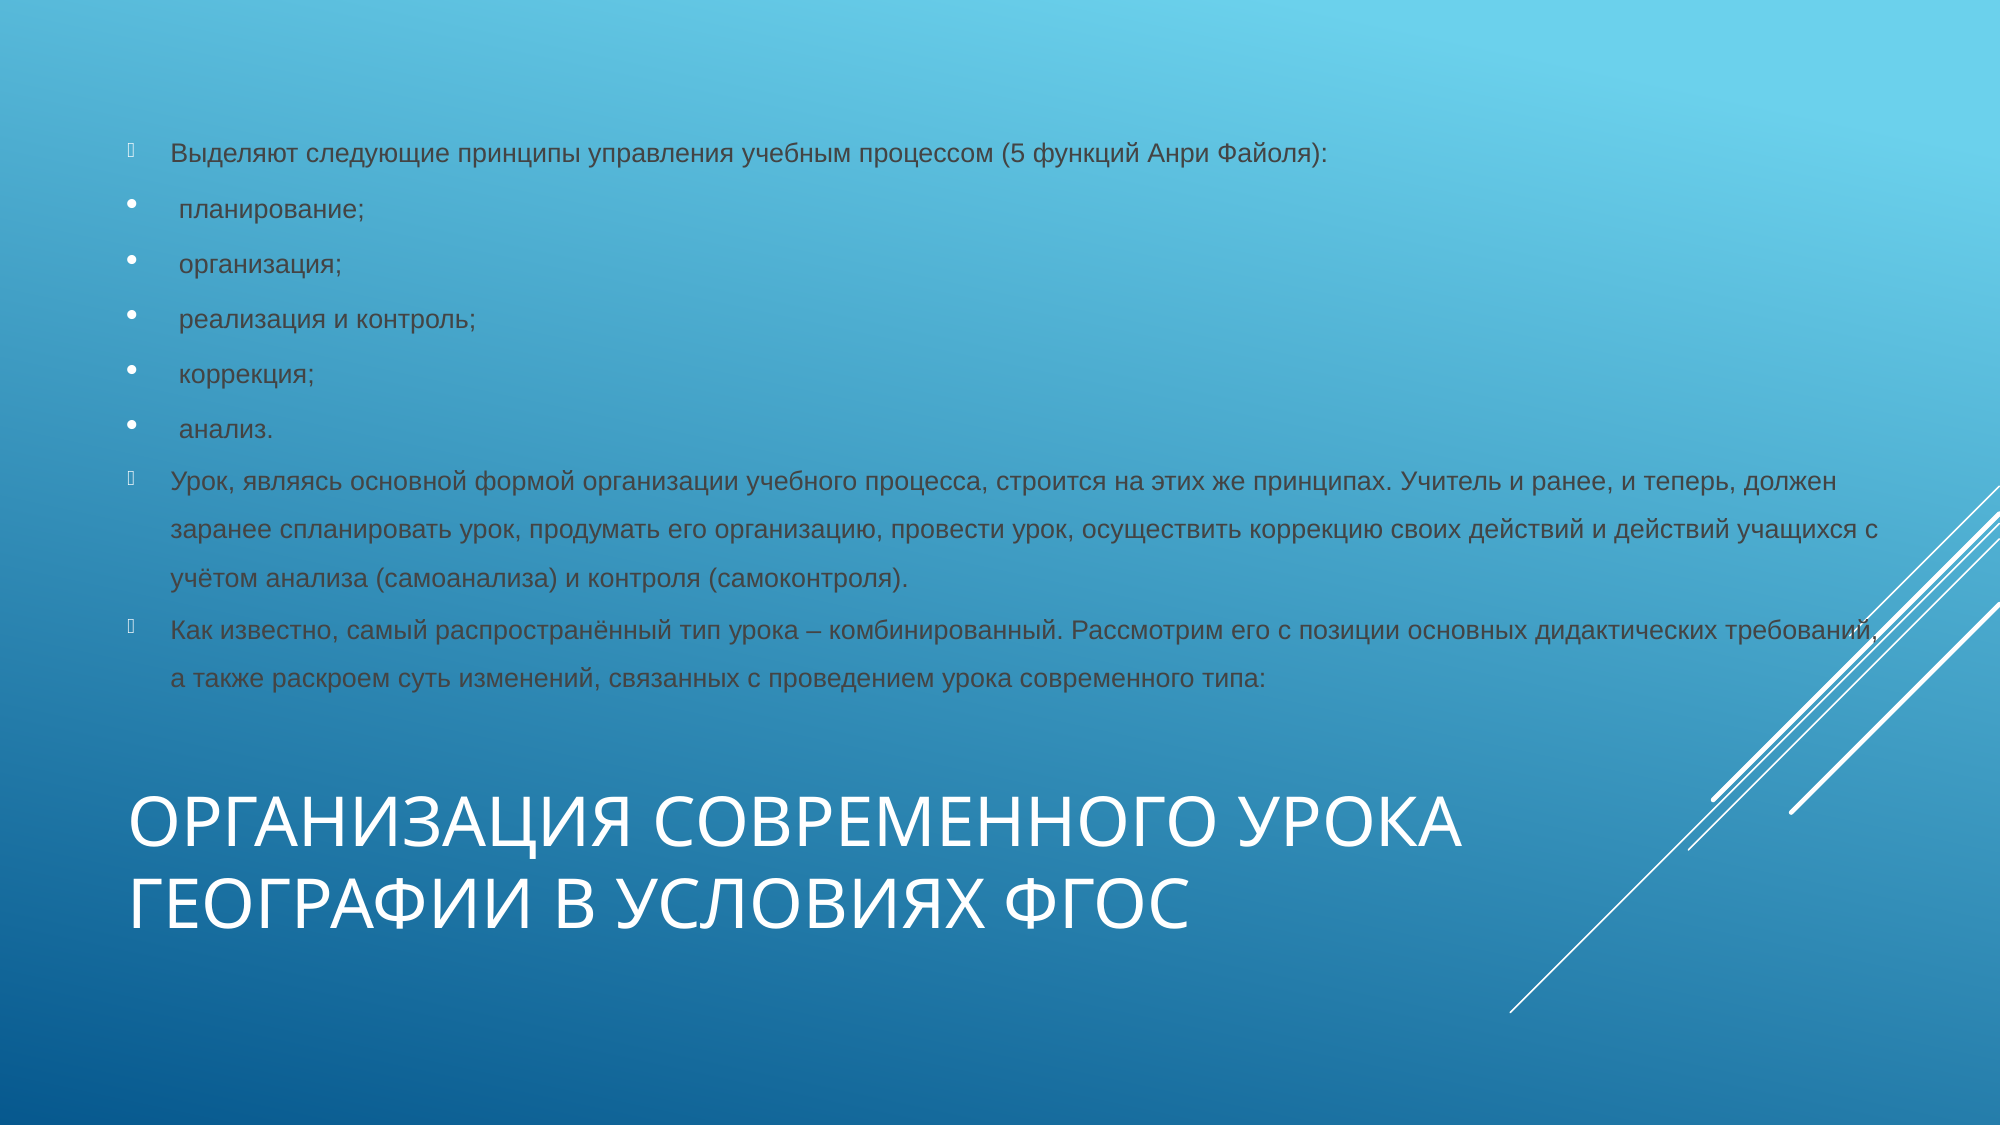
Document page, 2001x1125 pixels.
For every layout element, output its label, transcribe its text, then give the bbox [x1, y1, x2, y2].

title Организация современного урока географии в условиях фгос [112, 736, 1513, 984]
list Выделяют следующие принципы управления учебным процессом (5 функций Анри Файоля): планирование; организация; реализация и контроль; коррекция; анализ. Урок, являясь основной формой организации учебного процесса, строится на этих же принципах. Учитель и ранее, и теперь, должен заранее спланировать урок, продумать его организацию, провести урок, осуществить коррекцию своих действий и действий учащихся с учётом анализа (самоанализа) и контроля (самоконтроля). Как известно, самый распространённый тип урока – комбинированный. Рассмотрим его с позиции основных дидактических требований, а также раскроем суть изменений, связанных с проведением урока современного типа: [112, 112, 1904, 706]
